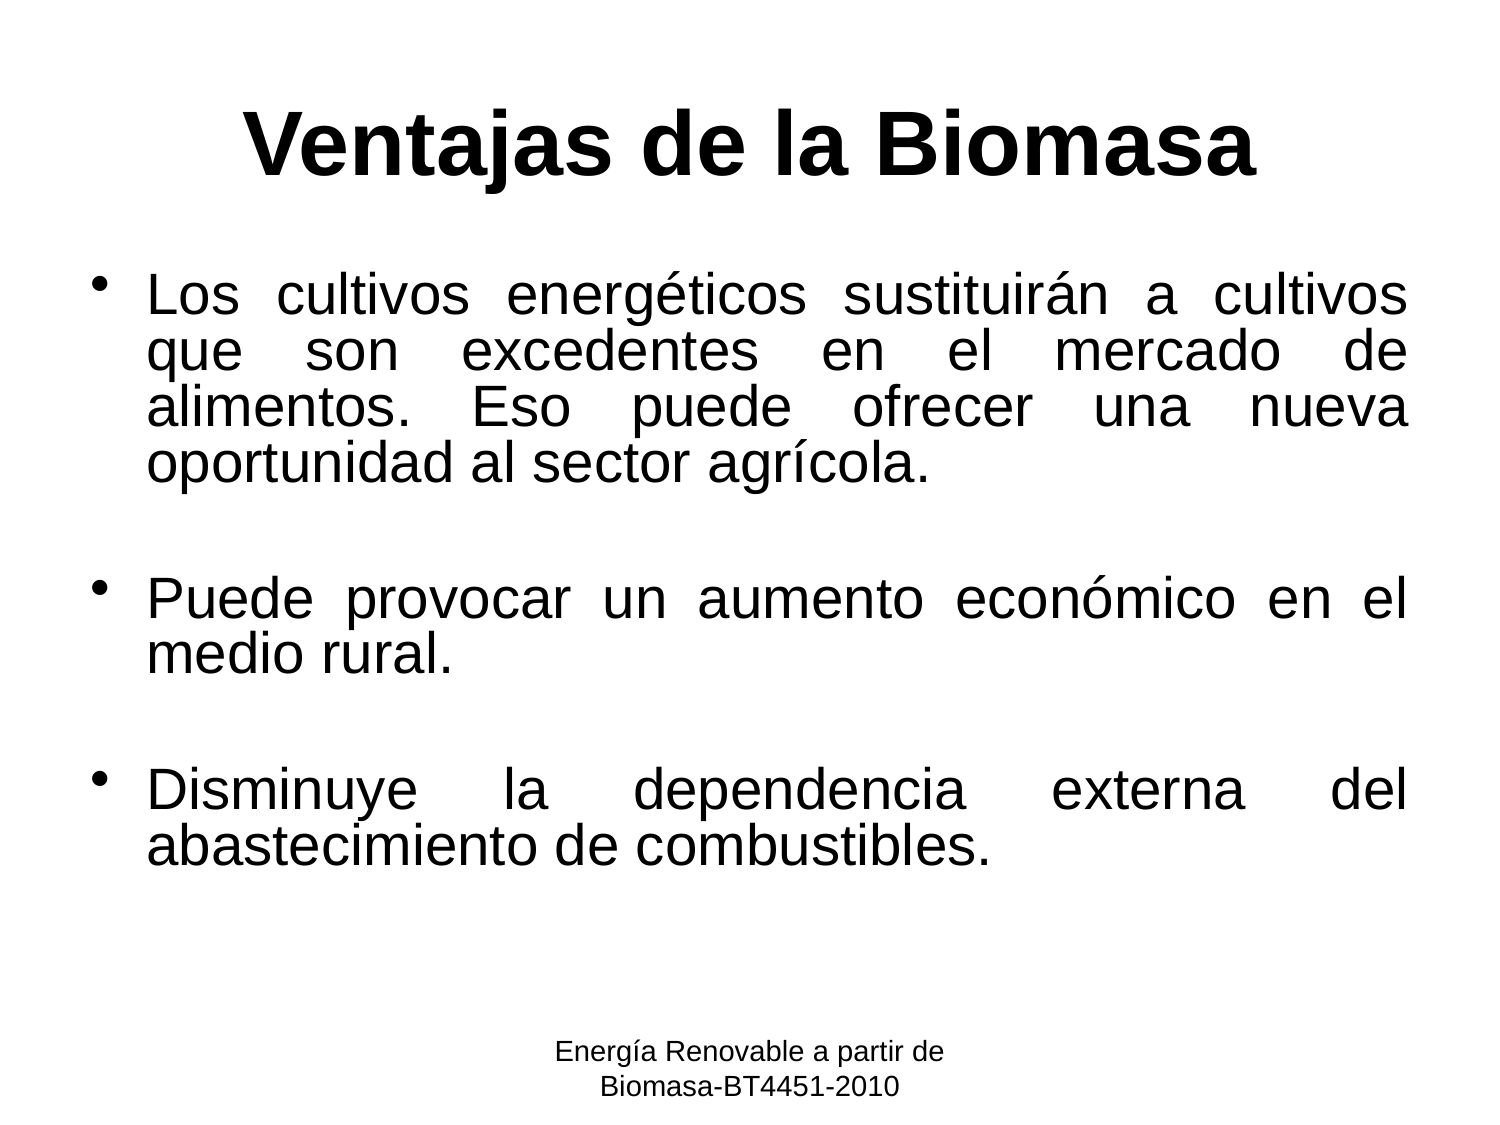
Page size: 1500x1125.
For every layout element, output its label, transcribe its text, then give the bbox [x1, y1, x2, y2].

list Los cultivos energéticos sustituirán a cultivos que son excedentes en el mercado de alimentos. Eso puede ofrecer una nueva oportunidad al sector agrícola. Puede provocar un aumento económico en el medio rural. Disminuye la dependencia externa del abastecimiento de combustibles. [74, 262, 1426, 1006]
footer Energía Renovable a partir de Biomasa-BT4451-2010 [512, 1024, 988, 1103]
title Ventajas de la Biomasa [74, 44, 1426, 233]
